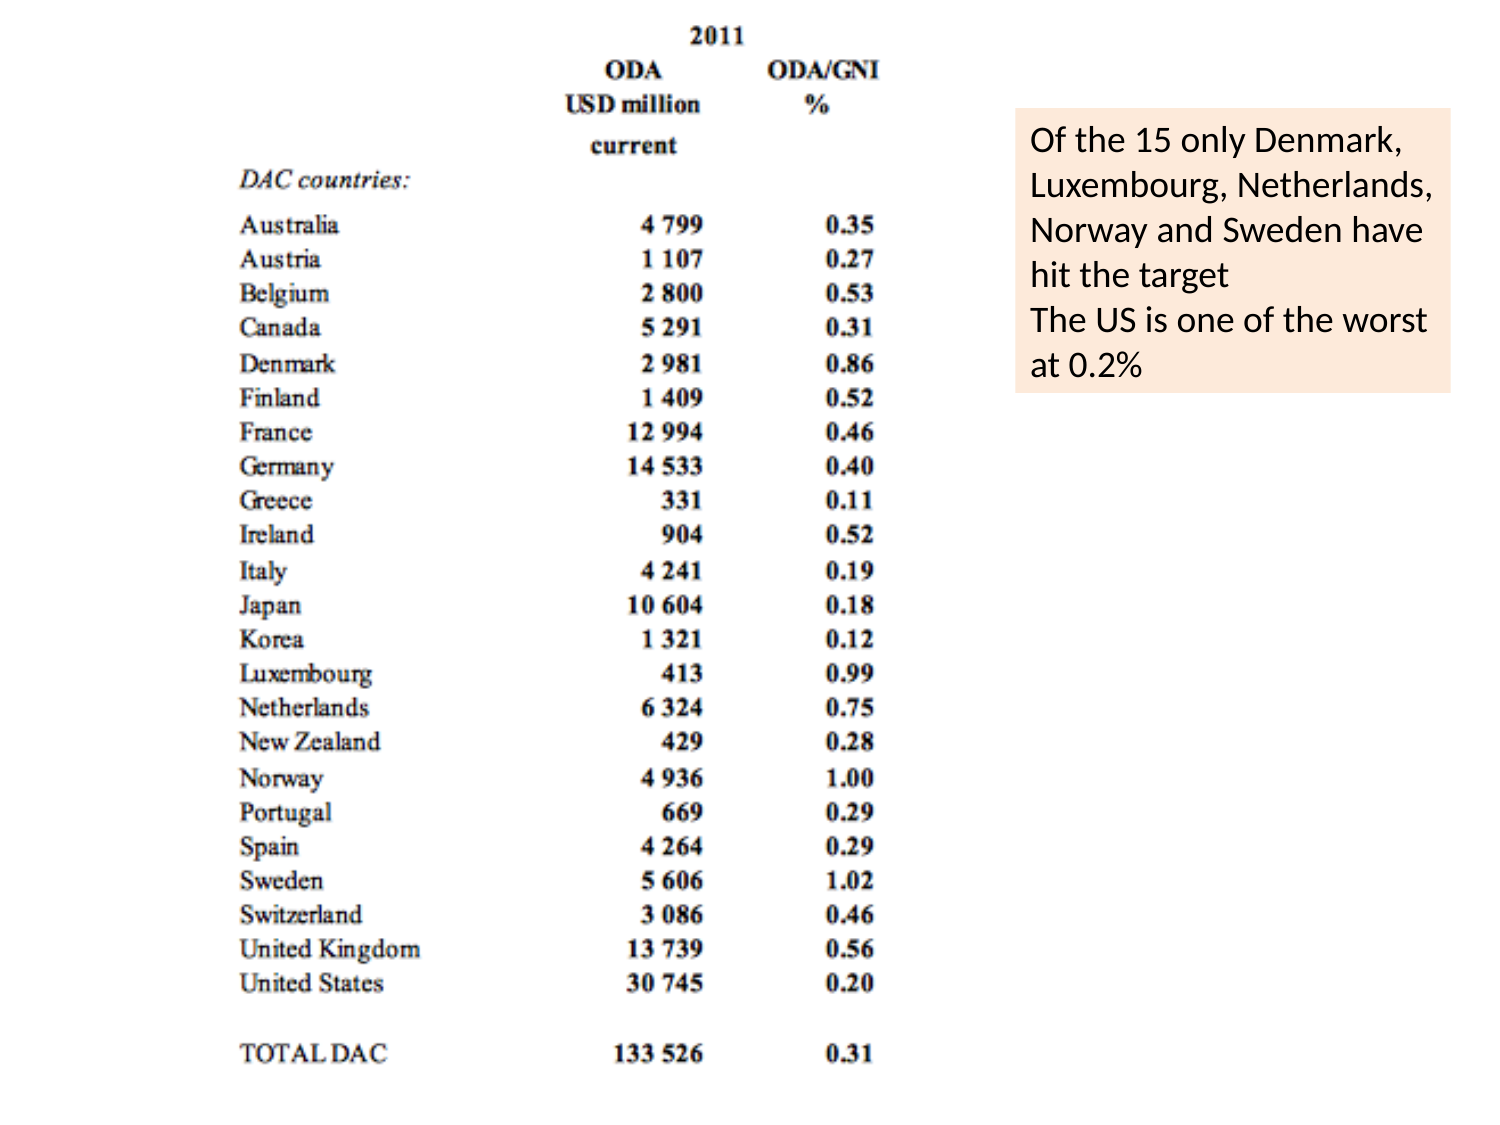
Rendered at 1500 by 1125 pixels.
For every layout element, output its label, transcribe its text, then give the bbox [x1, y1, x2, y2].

text_box Of the 15 only Denmark, Luxembourg, Netherlands, Norway and Sweden have hit the target The US is one of the worst at 0.2% [1015, 108, 1451, 393]
picture [181, 0, 961, 1086]
